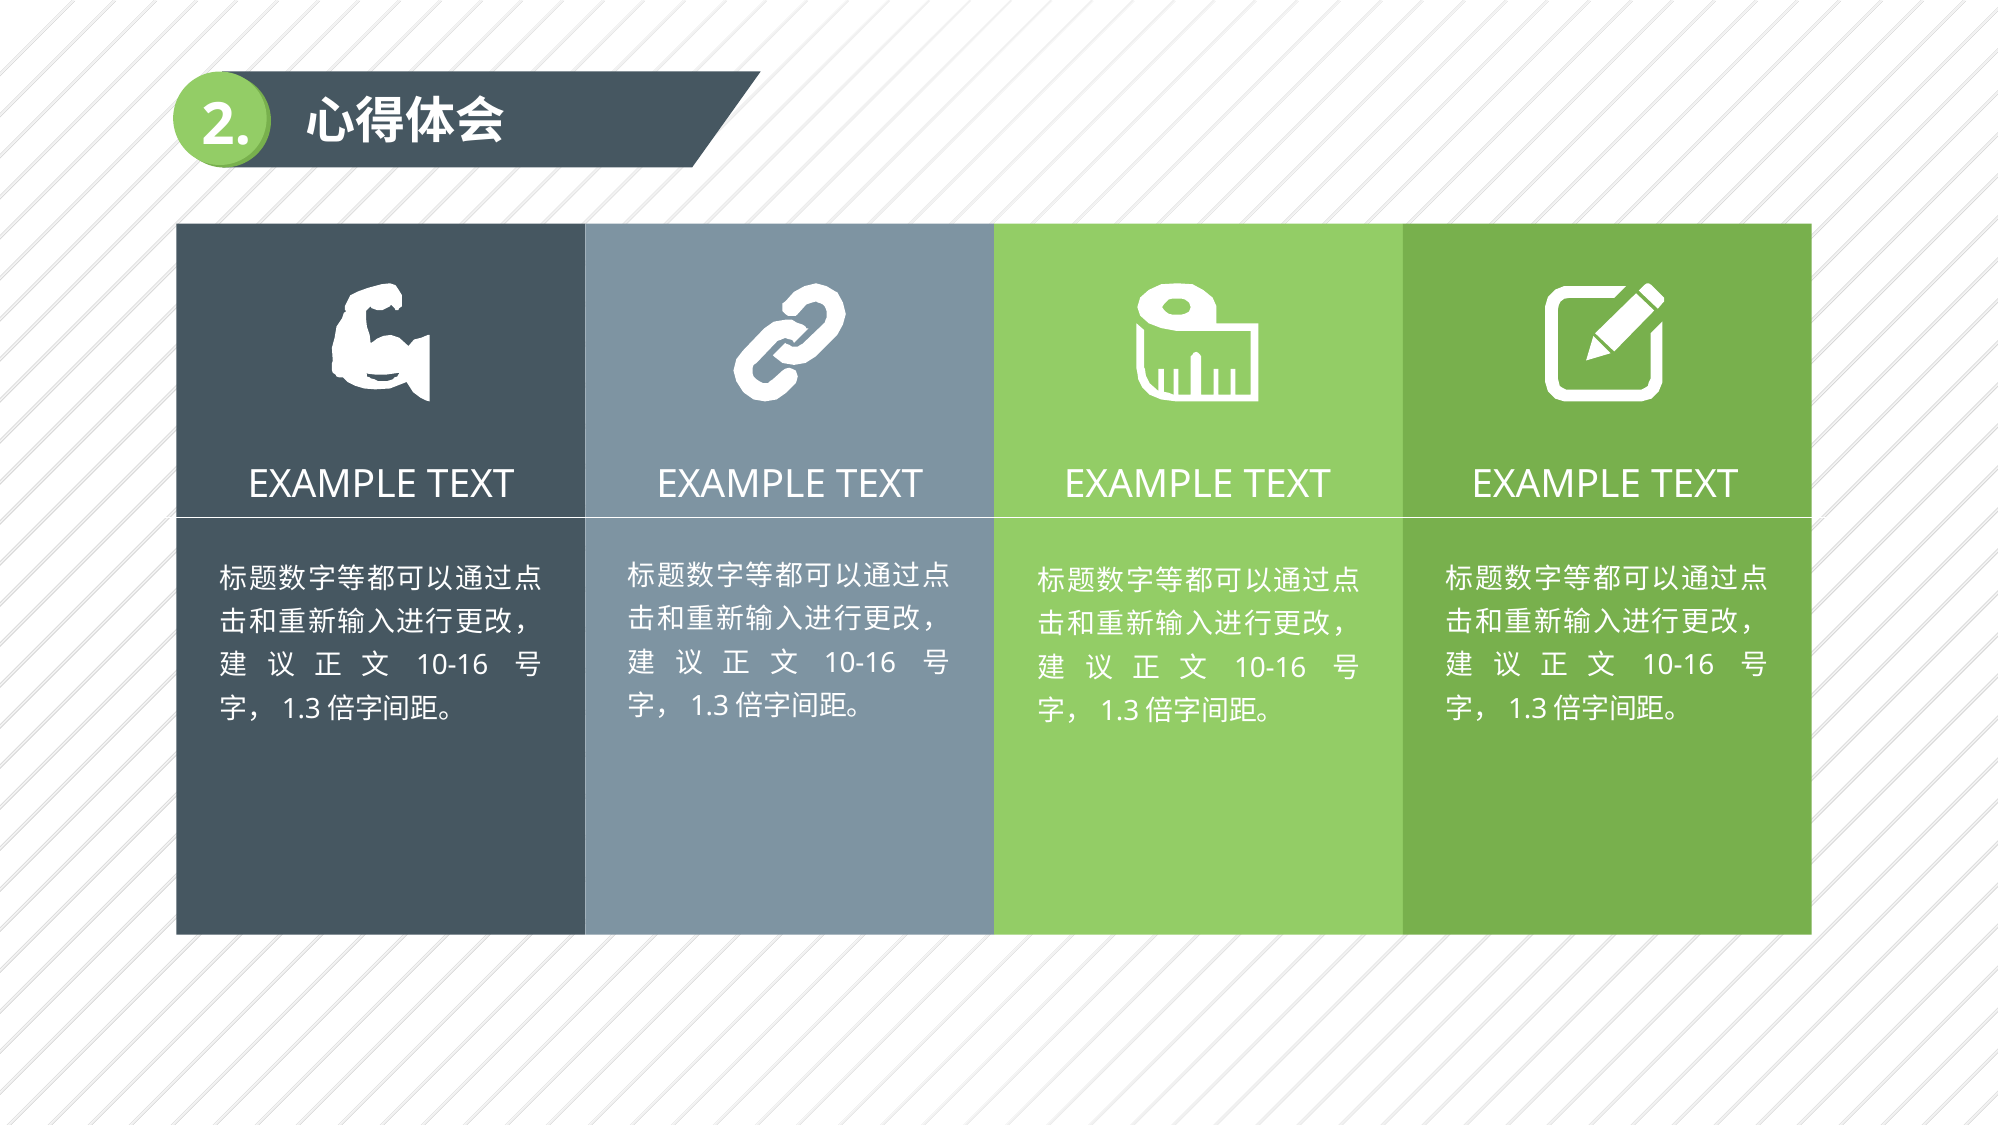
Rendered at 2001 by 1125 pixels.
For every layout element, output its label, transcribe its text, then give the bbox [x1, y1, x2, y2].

text_box [1402, 223, 1813, 517]
text_box [584, 518, 993, 936]
text_box [1638, 283, 1665, 309]
text_box 标题数字等都可以通过点击和重新输入进行更改，建议正文10-16号字，1.3倍字间距。 [1023, 545, 1375, 734]
text_box EXAMPLE TEXT [176, 428, 585, 513]
text_box EXAMPLE TEXT [992, 428, 1400, 513]
text_box [331, 283, 430, 402]
text_box [1402, 518, 1813, 936]
text_box [584, 223, 993, 428]
text_box 标题数字等都可以通过点击和重新输入进行更改，建议正文10-16号字，1.3倍字间距。 [204, 542, 557, 731]
text_box EXAMPLE TEXT [1400, 428, 1810, 513]
text_box [993, 518, 1402, 936]
text_box [733, 319, 809, 402]
text_box [993, 513, 1402, 517]
text_box [175, 223, 584, 517]
picture [0, 0, 1998, 1125]
text_box [584, 513, 993, 517]
text_box [772, 283, 846, 365]
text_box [173, 71, 761, 168]
text_box [993, 223, 1402, 428]
text_box 标题数字等都可以通过点击和重新输入进行更改，建议正文10-16号字，1.3倍字间距。 [1431, 542, 1783, 731]
text_box EXAMPLE TEXT [585, 428, 992, 513]
text_box [175, 518, 584, 936]
text_box [1136, 283, 1259, 402]
text_box 标题数字等都可以通过点击和重新输入进行更改，建议正文10-16号字，1.3倍字间距。 [613, 540, 965, 729]
text_box [1545, 286, 1663, 402]
